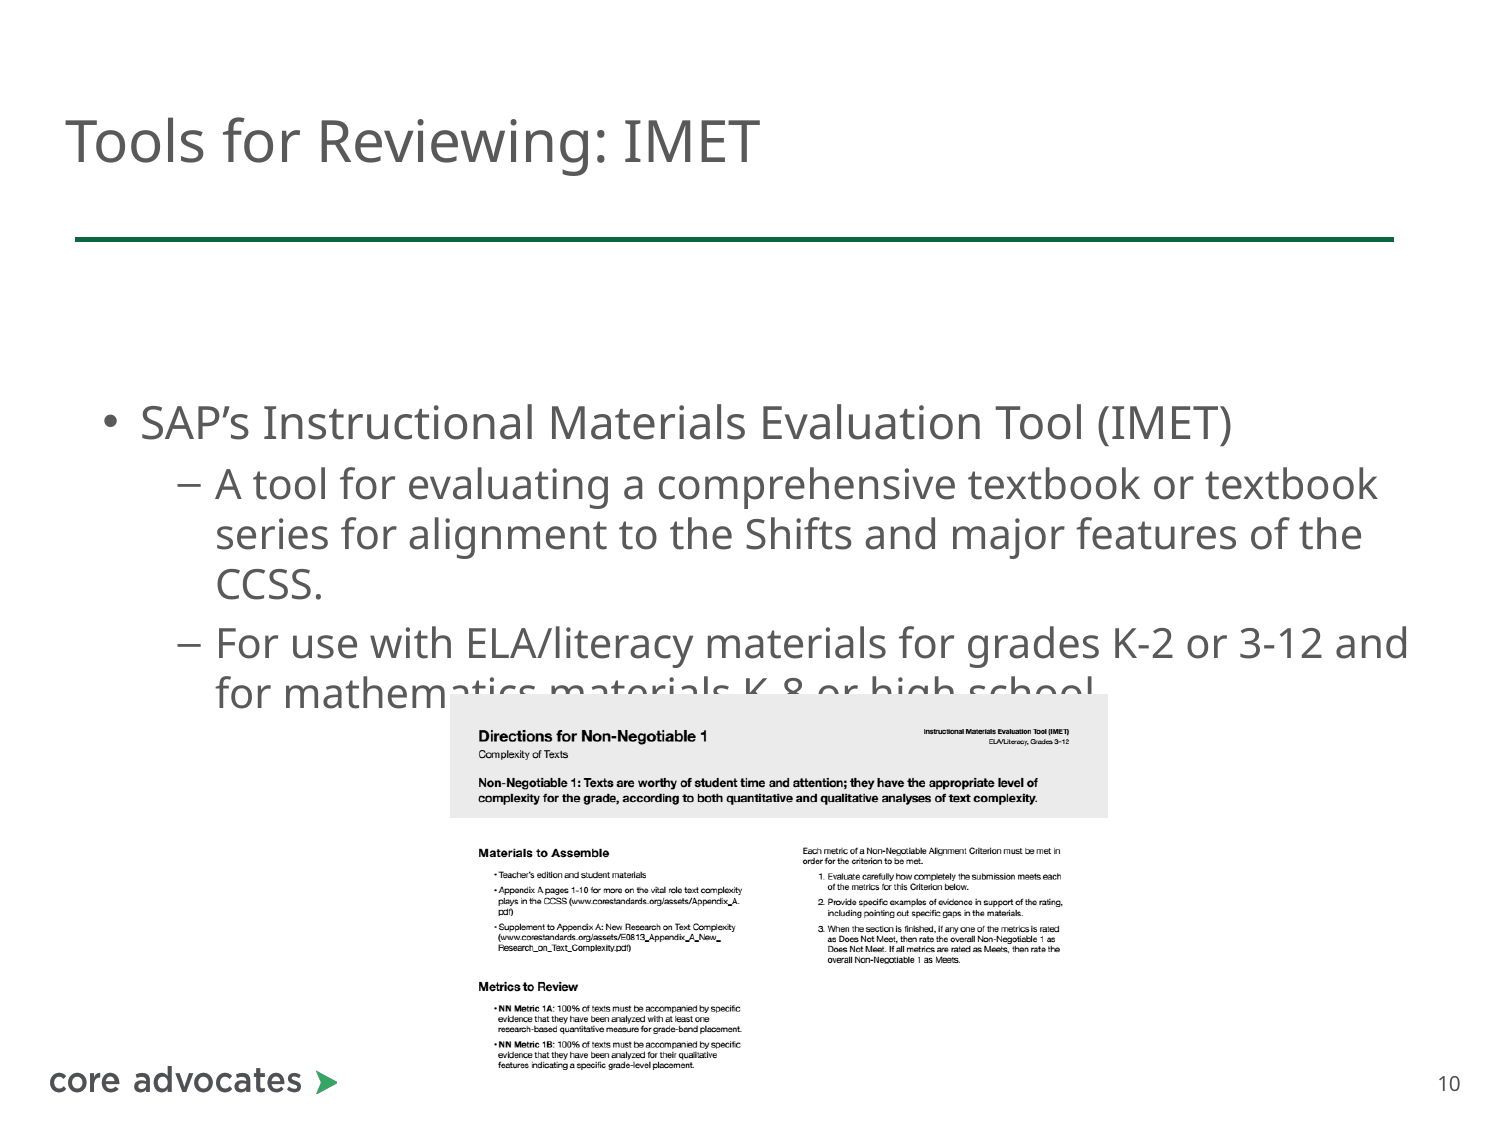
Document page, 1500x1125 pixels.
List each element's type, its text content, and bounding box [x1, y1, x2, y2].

picture [450, 694, 1108, 1072]
title Tools for Reviewing: IMET [50, 45, 1457, 233]
picture [50, 1066, 337, 1094]
list SAP’s Instructional Materials Evaluation Tool (IMET) A tool for evaluating a comprehensive textbook or textbook series for alignment to the Shifts and major features of the CCSS. For use with ELA/literacy materials for grades K-2 or 3-12 and for mathematics materials K-8 or high school [50, 257, 1457, 1001]
